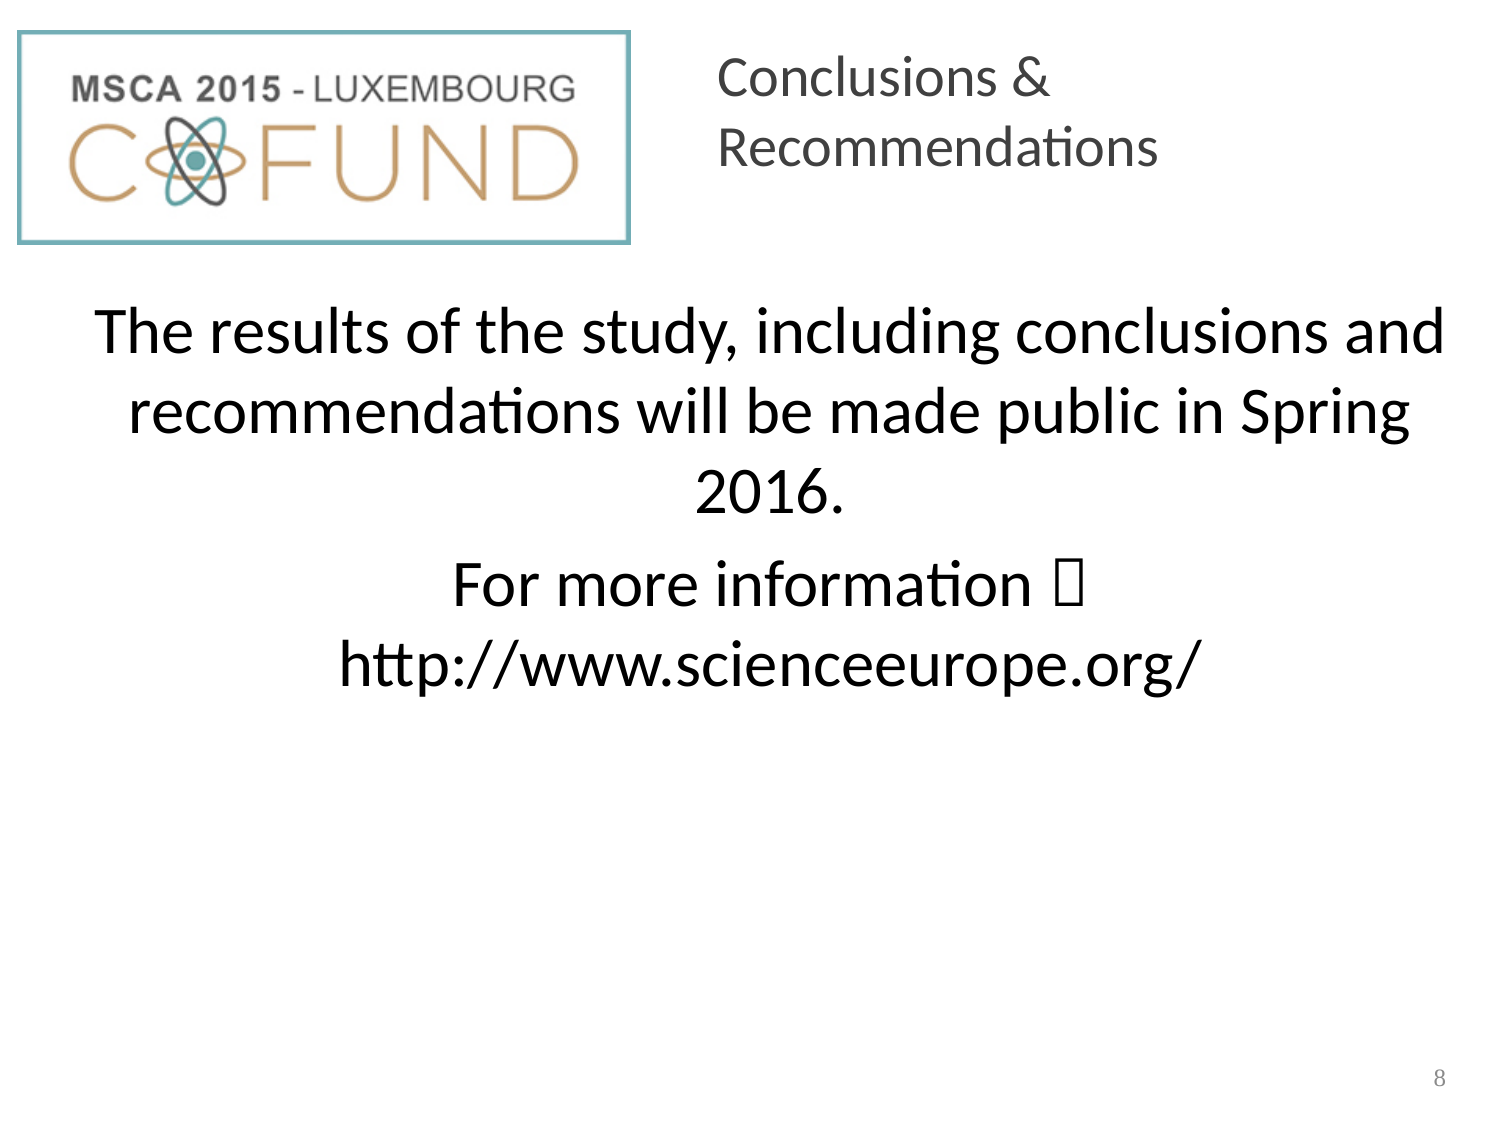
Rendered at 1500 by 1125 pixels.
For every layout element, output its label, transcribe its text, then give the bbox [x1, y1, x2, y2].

subtitle The results of the study, including conclusions and recommendations will be made public in Spring 2016. For more information  http://www.scienceeurope.org/ [58, 278, 1483, 1000]
footer 8 [986, 1046, 1462, 1107]
text_box Conclusions & Recommendations [702, 30, 1483, 245]
picture [17, 30, 631, 246]
